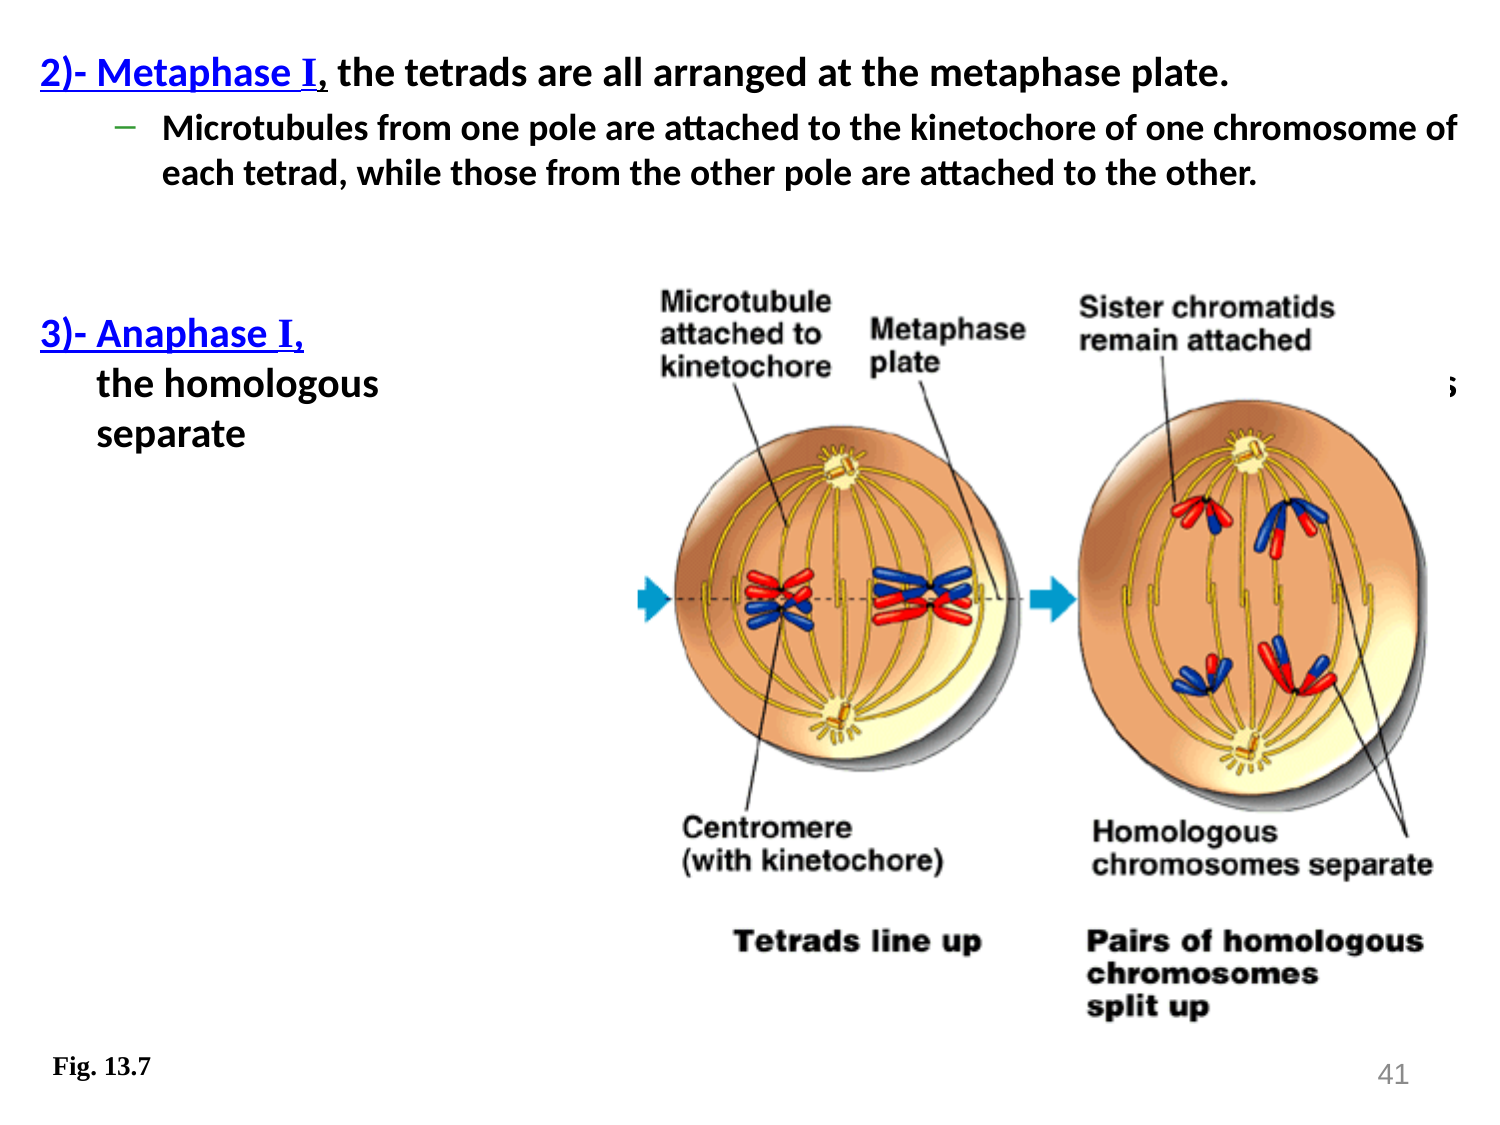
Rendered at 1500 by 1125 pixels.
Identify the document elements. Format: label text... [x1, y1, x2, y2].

slide_number 41 [1074, 1044, 1425, 1103]
text_box Fig. 13.7 [37, 1041, 166, 1089]
list 2)- Metaphase I, the tetrads are all arranged at the metaphase plate. Microtubules from one pole are attached to the kinetochore of one chromosome of each tetrad, while those from the other pole are attached to the other. 3)- Anaphase I, the homologous chromosomes separate and are pulled toward opposite poles. [24, 37, 1475, 691]
picture [637, 262, 1451, 1035]
